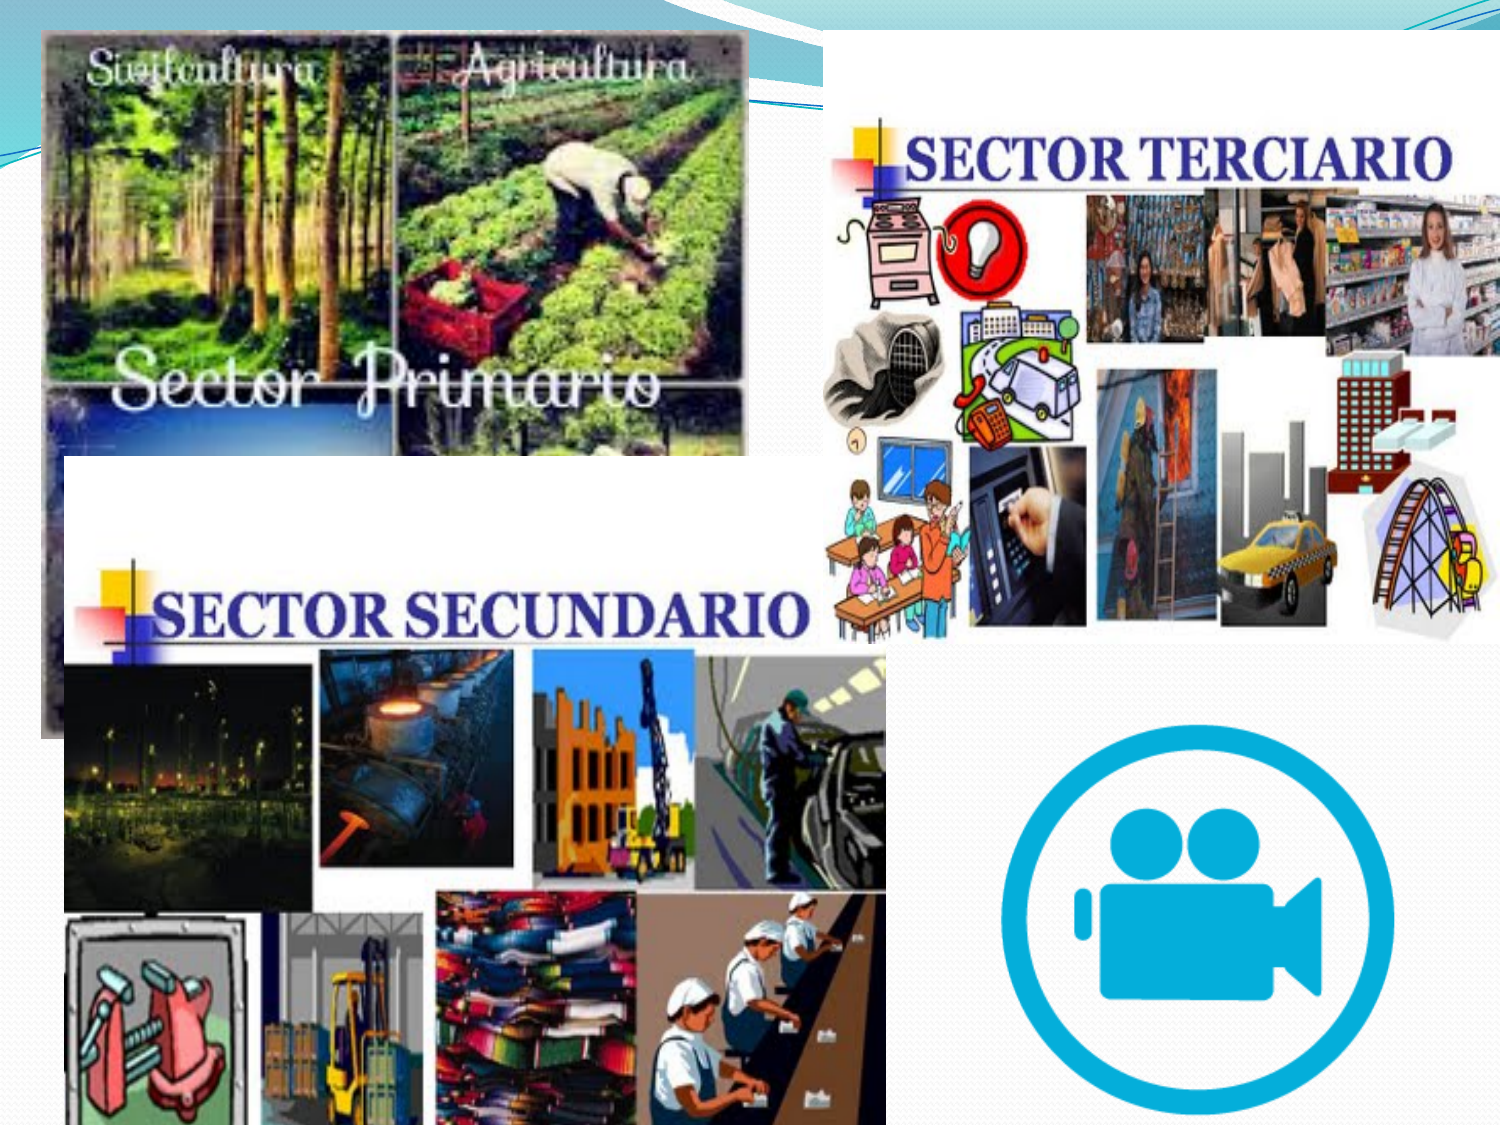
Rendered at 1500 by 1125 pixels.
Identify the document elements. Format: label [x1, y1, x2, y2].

picture [997, 720, 1399, 1121]
picture [40, 30, 886, 1125]
picture [823, 30, 1500, 644]
